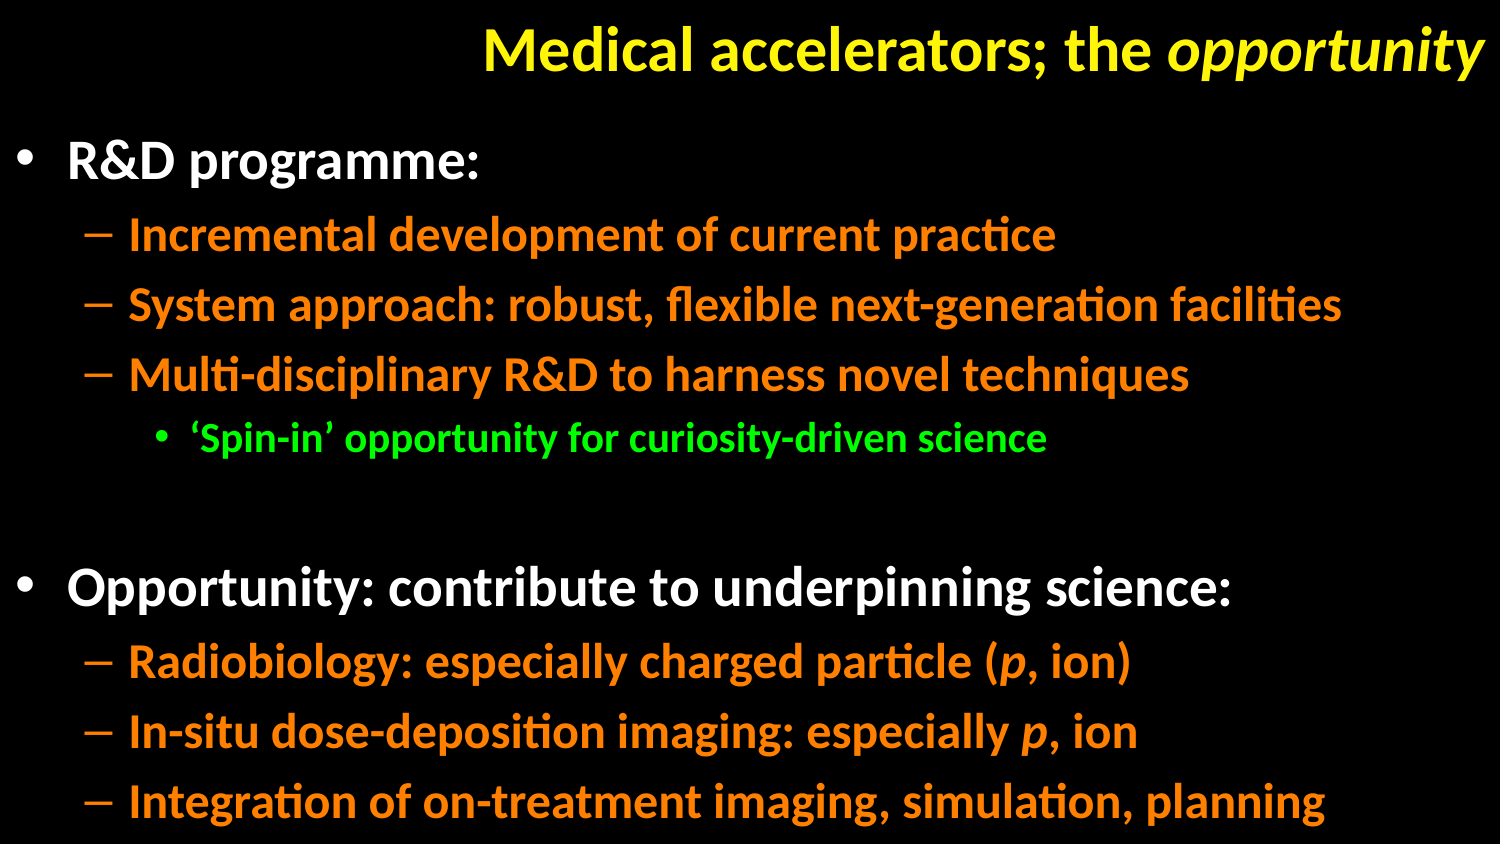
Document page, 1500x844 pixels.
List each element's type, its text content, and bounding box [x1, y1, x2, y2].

title Medical accelerators; the opportunity [0, 0, 1500, 93]
list R&D programme: Incremental development of current practice System approach: robust, flexible next-generation facilities Multi-disciplinary R&D to harness novel techniques ‘Spin-in’ opportunity for curiosity-driven science Opportunity: contribute to underpinning science: Radiobiology: especially charged particle (p, ion) In-situ dose-deposition imaging: especially p, ion Integration of on-treatment imaging, simulation, planning [0, 114, 1500, 844]
